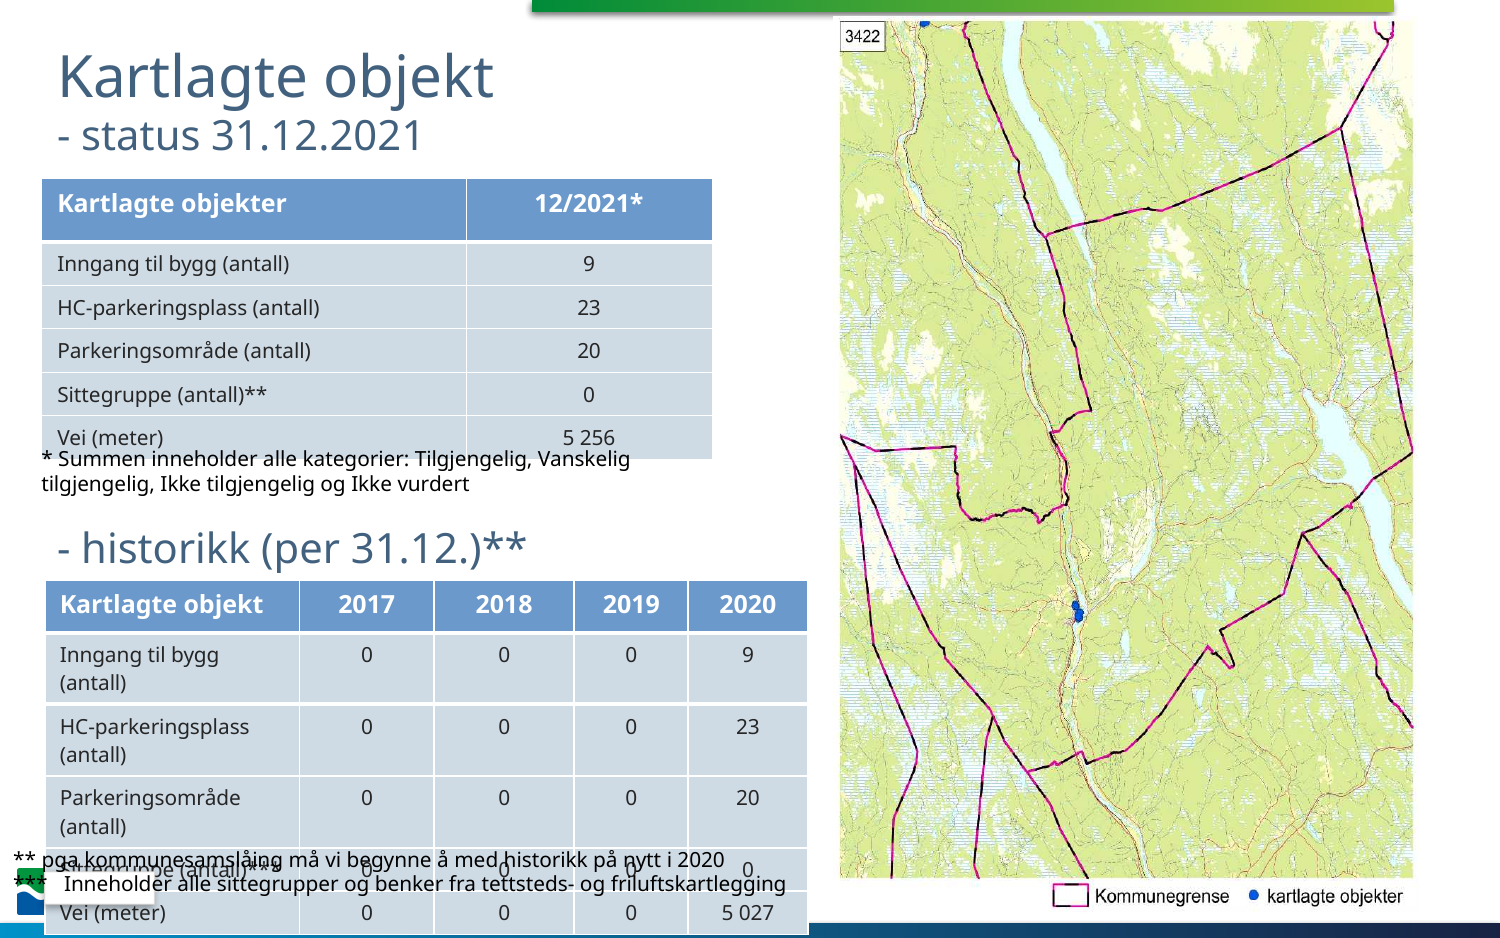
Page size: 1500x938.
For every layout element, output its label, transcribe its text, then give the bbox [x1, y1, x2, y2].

text_box * Summen inneholder alle kategorier: Tilgjengelig, Vanskelig tilgjengelig, Ikke tilgjengelig og Ikke vurdert [26, 438, 711, 504]
table_cell 0 [467, 373, 712, 415]
table_cell 20 [467, 329, 712, 372]
table_header Kartlagte objekter [42, 179, 466, 240]
table_cell 0 [435, 777, 573, 838]
table_cell Sittegruppe (antall)** [42, 373, 466, 415]
table_cell 0 [575, 904, 687, 934]
text_box ** pga kommunesamslåing må vi begynne å med historikk på nytt i 2020 *** Inneholder alle sittegrupper og benker fra tettsteds- og friluftskartlegging [0, 838, 802, 904]
table_cell 9 [689, 635, 807, 702]
table_cell 0 [575, 635, 687, 702]
table_cell Parkeringsområde (antall) [46, 777, 299, 838]
table_header 2018 [435, 581, 573, 631]
text_box - historikk (per 31.12.)** [42, 496, 828, 580]
table_cell Vei (meter) [42, 416, 466, 438]
table_cell 23 [467, 286, 712, 328]
table_cell 0 [300, 706, 433, 775]
table_cell 0 [575, 706, 687, 775]
table_cell 20 [689, 777, 807, 847]
table_header 2017 [300, 581, 433, 631]
table_cell 0 [300, 904, 433, 934]
table_cell 0 [435, 635, 573, 702]
table_cell HC-parkeringsplass (antall) [46, 706, 299, 775]
table_cell 0 [435, 904, 573, 934]
picture [833, 16, 1419, 913]
table_cell Vei (meter) [46, 904, 299, 934]
table_cell 0 [802, 849, 807, 890]
table_header 12/2021* [467, 179, 712, 240]
table_header 2020 [689, 581, 807, 631]
table_cell 0 [300, 777, 433, 838]
table_cell 9 [467, 244, 712, 285]
table_cell 5 027 [689, 892, 807, 934]
table_cell 0 [575, 777, 687, 838]
table_cell 23 [689, 706, 807, 775]
table_header Kartlagte objekt [46, 581, 299, 631]
table_cell 5 256 [467, 416, 712, 459]
table_cell HC-parkeringsplass (antall) [42, 286, 466, 328]
table_cell Inngang til bygg (antall) [46, 635, 299, 702]
table_cell 0 [300, 635, 433, 702]
table_cell Parkeringsområde (antall) [42, 329, 466, 372]
text_box Kartlagte objekt - status 31.12.2021 [42, 24, 828, 167]
table_cell 0 [435, 706, 573, 775]
table_cell Inngang til bygg (antall) [42, 244, 466, 285]
table_header 2019 [575, 581, 687, 631]
